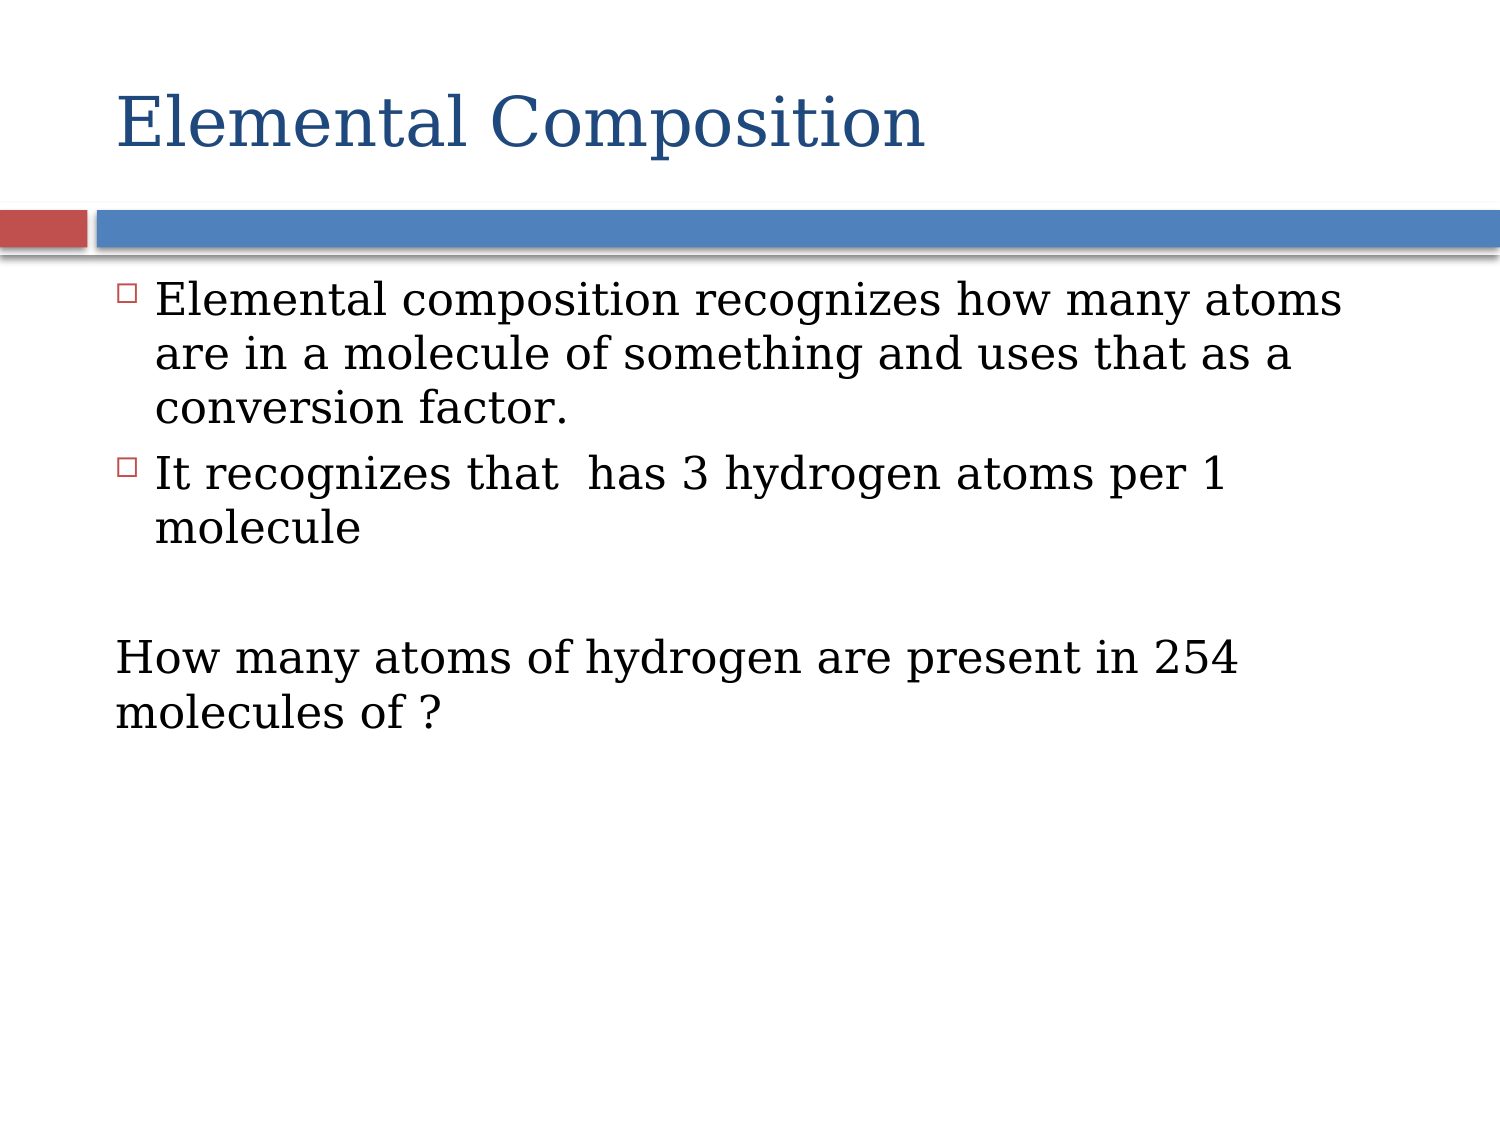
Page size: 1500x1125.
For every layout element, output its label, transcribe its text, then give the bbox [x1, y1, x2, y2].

title Elemental Composition [100, 37, 1438, 200]
